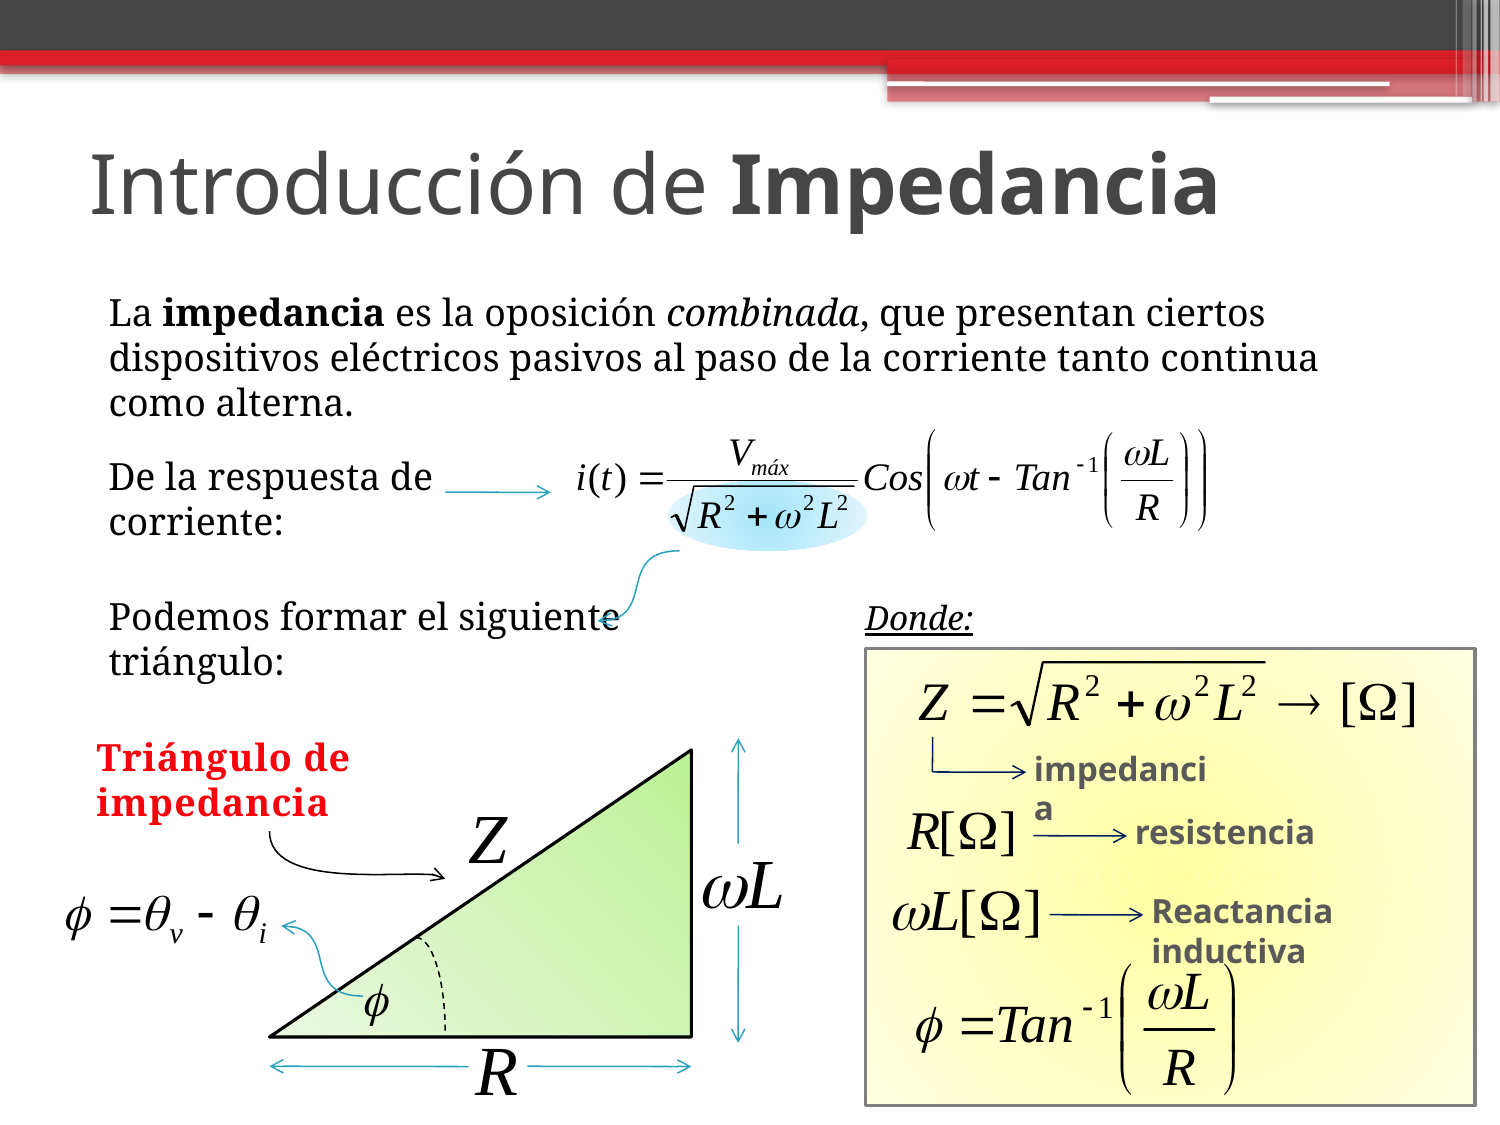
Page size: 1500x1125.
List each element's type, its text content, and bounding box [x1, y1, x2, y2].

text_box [597, 550, 680, 622]
text_box Podemos formar el siguiente triángulo: [93, 585, 657, 691]
table_cell [448, 493, 528, 499]
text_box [850, 589, 1496, 1106]
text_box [280, 925, 364, 997]
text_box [333, 767, 381, 944]
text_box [58, 878, 278, 957]
text_box La impedancia es la oposición combinada, que presentan ciertos dispositivos eléctricos pasivos al paso de la corriente tanto continua como alterna. [93, 281, 1336, 431]
text_box De la respuesta de corriente: [93, 445, 528, 550]
text_box Triángulo de impedancia [81, 726, 457, 832]
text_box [269, 737, 798, 1125]
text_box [570, 421, 1219, 540]
title Introducción de Impedancia [75, 93, 1425, 270]
